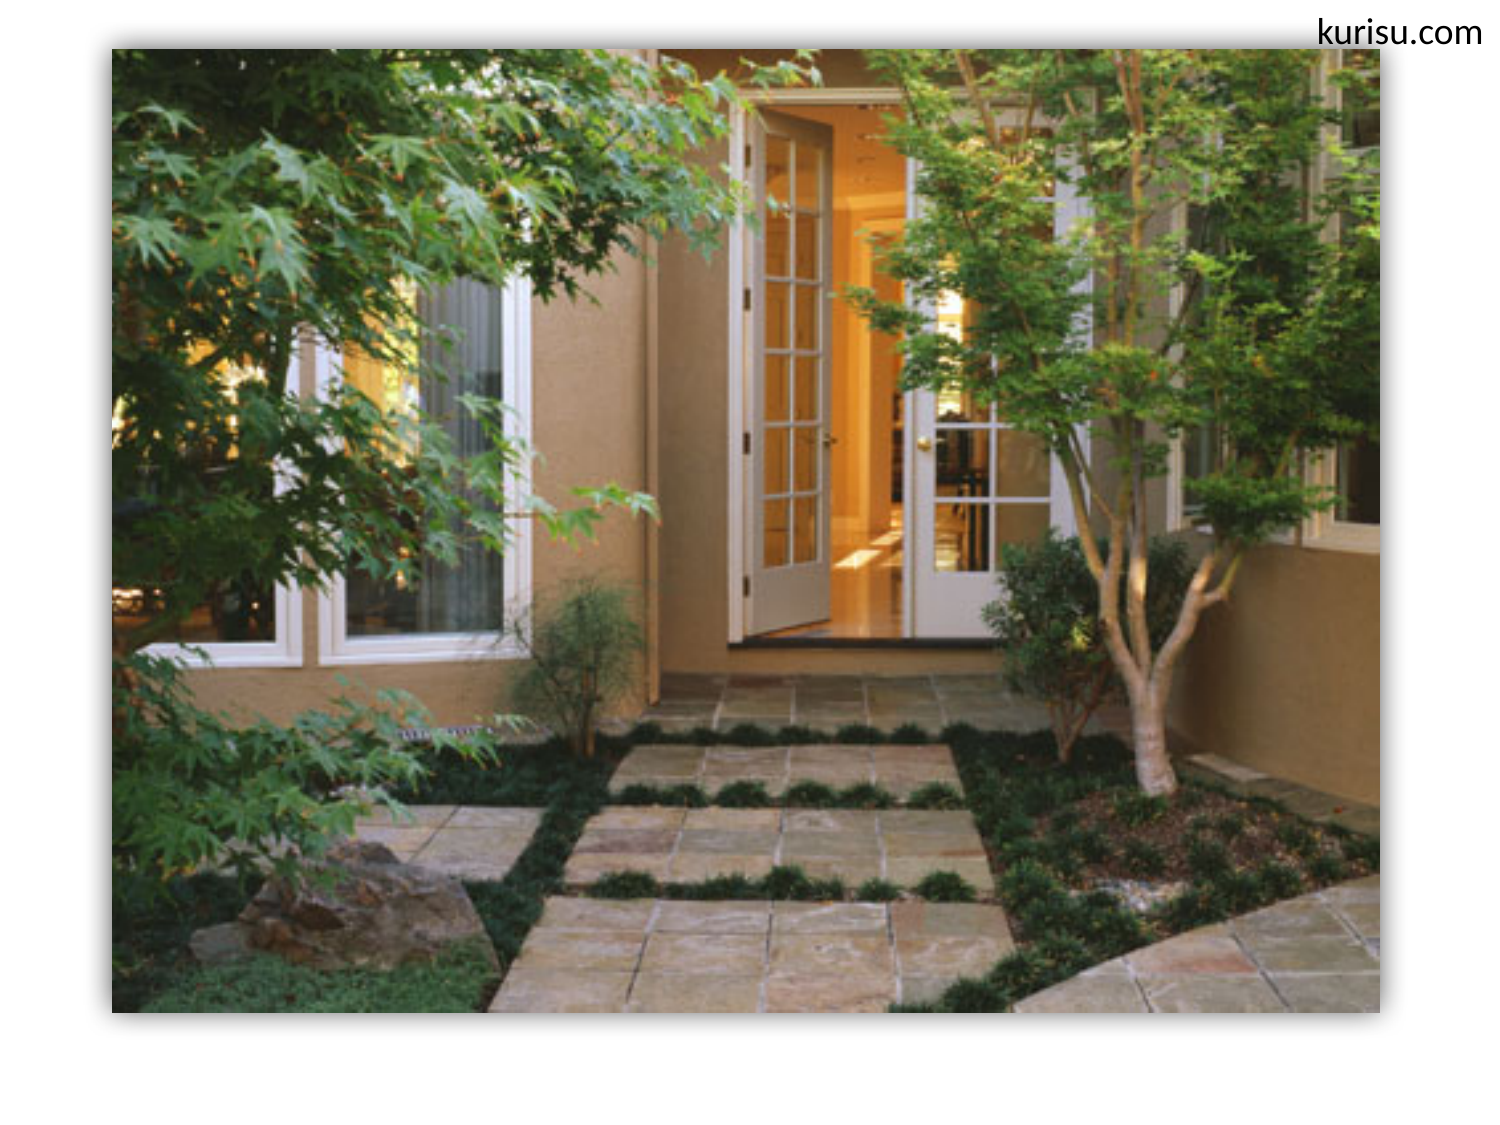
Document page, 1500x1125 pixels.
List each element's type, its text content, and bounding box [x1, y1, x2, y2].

text_box kurisu.com [1302, 0, 1499, 60]
picture [112, 49, 1381, 1013]
